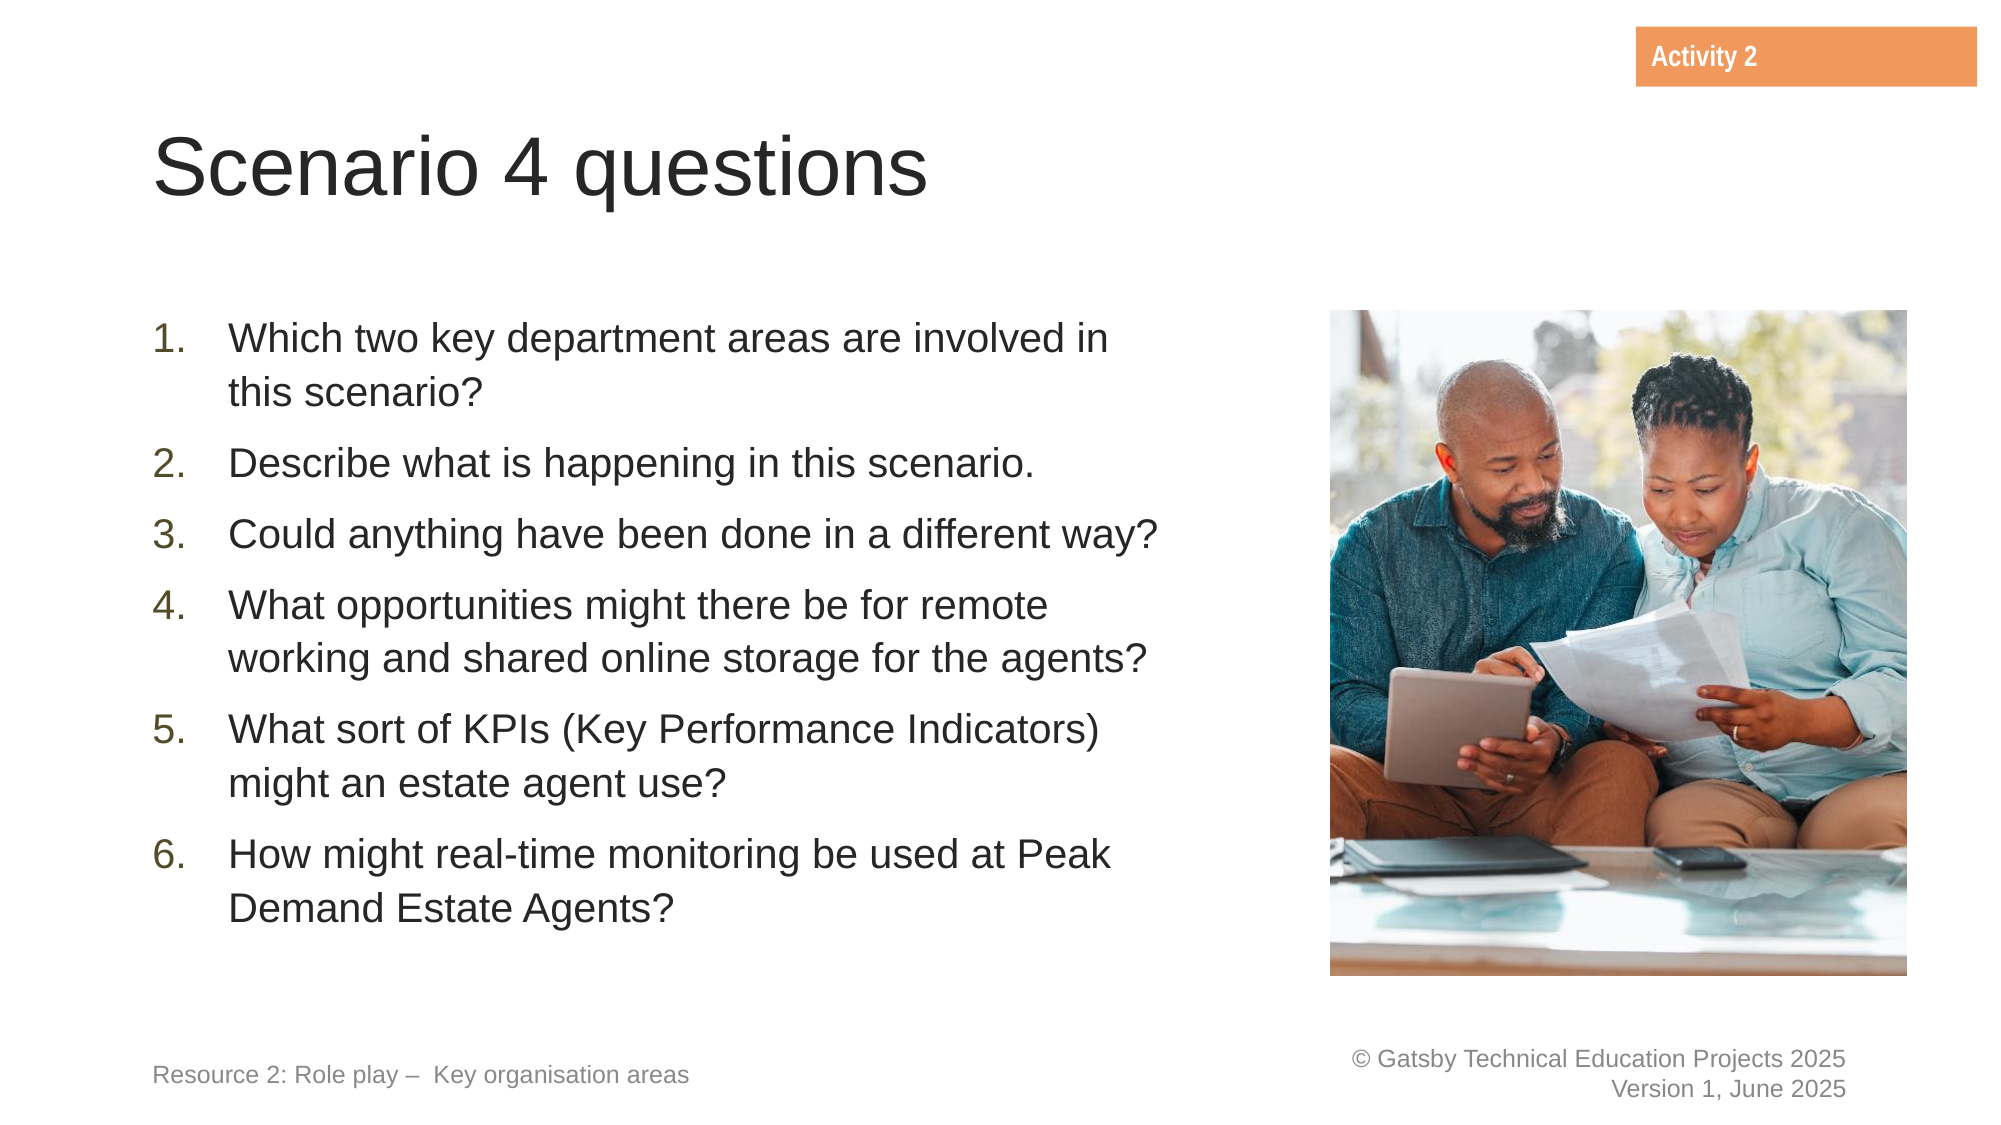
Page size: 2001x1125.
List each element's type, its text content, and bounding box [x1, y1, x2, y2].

list Resource 2: Role play – Key organisation areas [137, 1042, 829, 1103]
list Which two key department areas are involved in this scenario? Describe what is happening in this scenario. Could anything have been done in a different way? What opportunities might there be for remote working and shared online storage for the agents? What sort of KPIs (Key Performance Indicators) might an estate agent use? How might real-time monitoring be used at Peak Demand Estate Agents? [137, 299, 1188, 1014]
picture [1330, 310, 1907, 976]
title Scenario 4 questions [137, 59, 1863, 278]
picture [1340, 633, 1347, 641]
list Activity 2 [1636, 26, 1978, 87]
picture [1330, 613, 1341, 623]
picture [1335, 665, 1342, 671]
